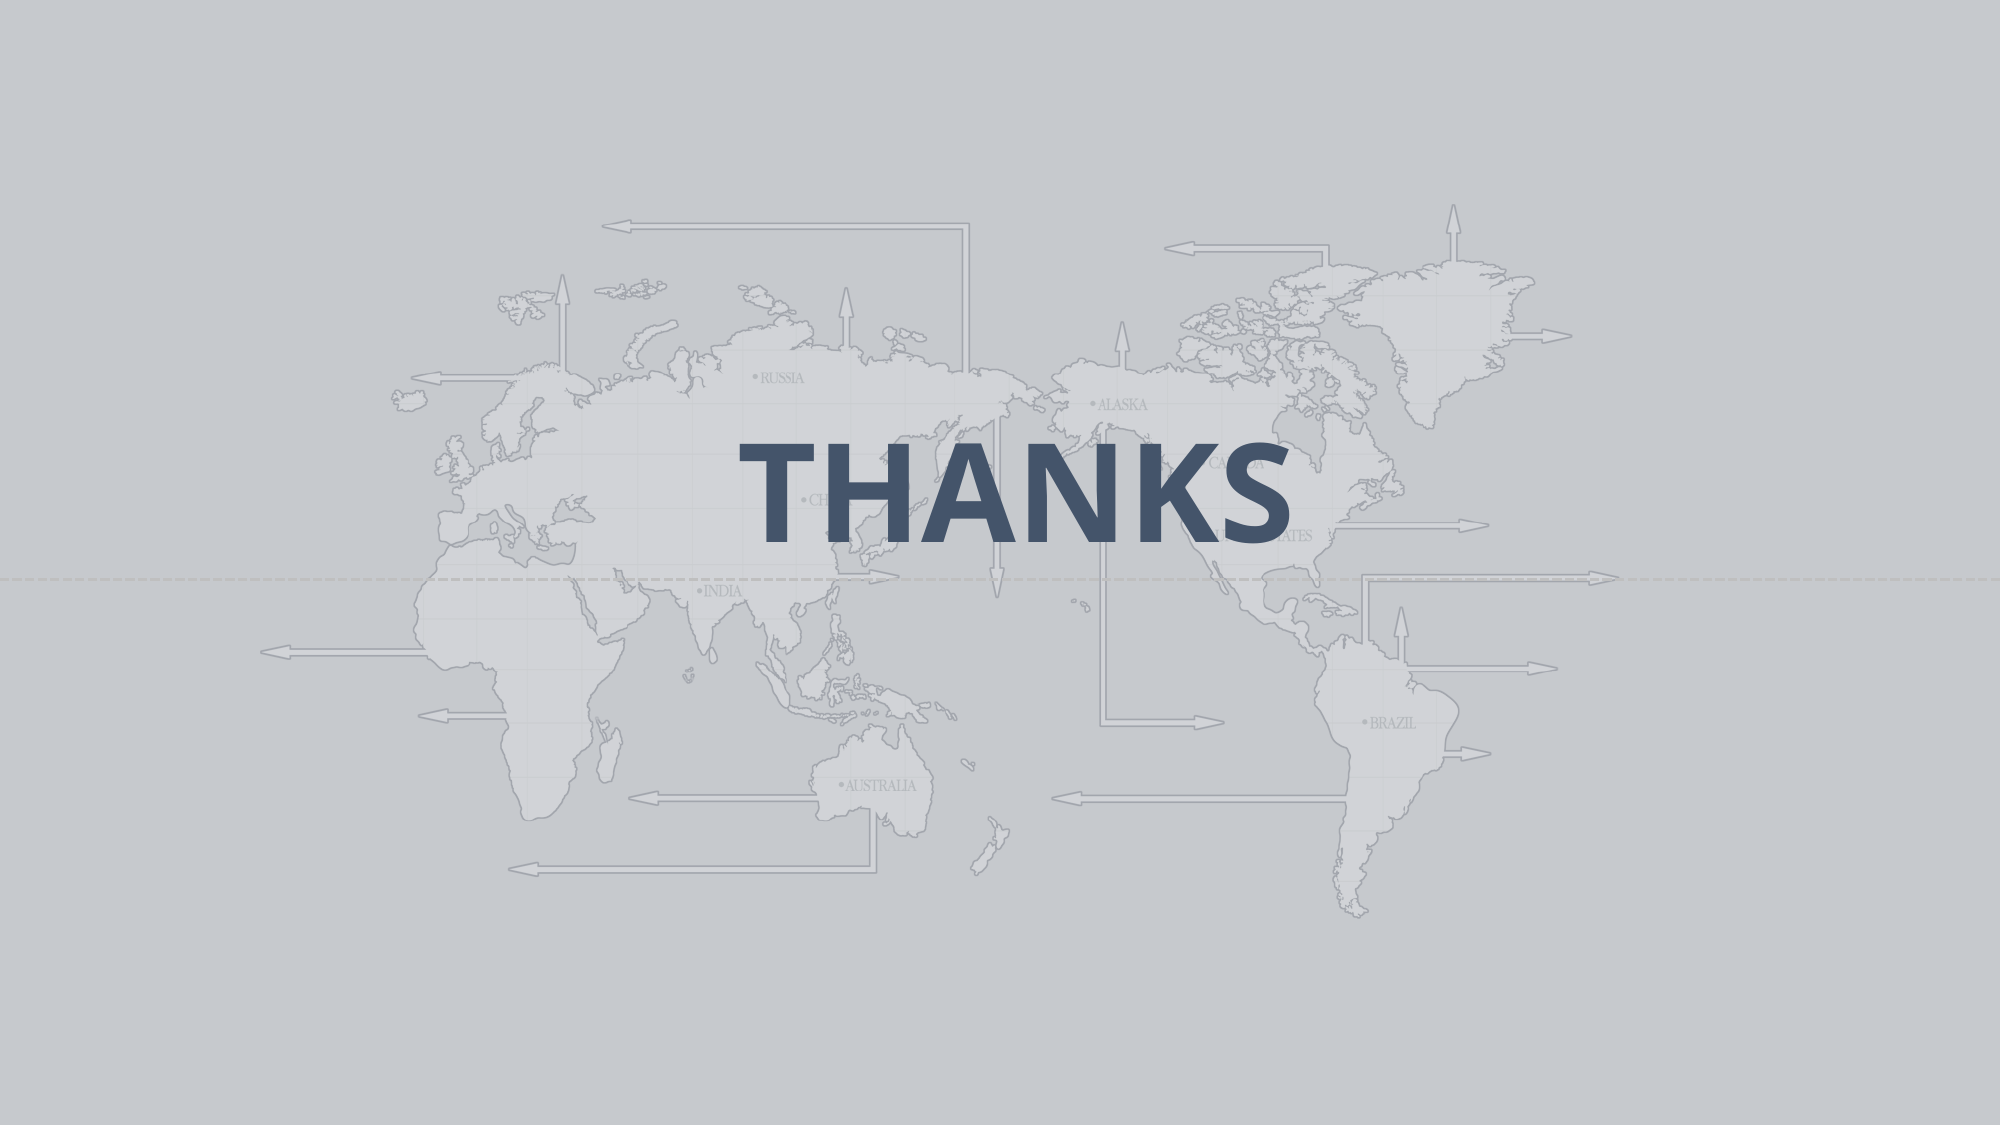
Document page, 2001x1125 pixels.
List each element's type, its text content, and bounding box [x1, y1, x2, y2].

text_box [151, 75, 1741, 579]
text_box [151, 580, 1741, 971]
text_box THANKS [722, 397, 1311, 578]
